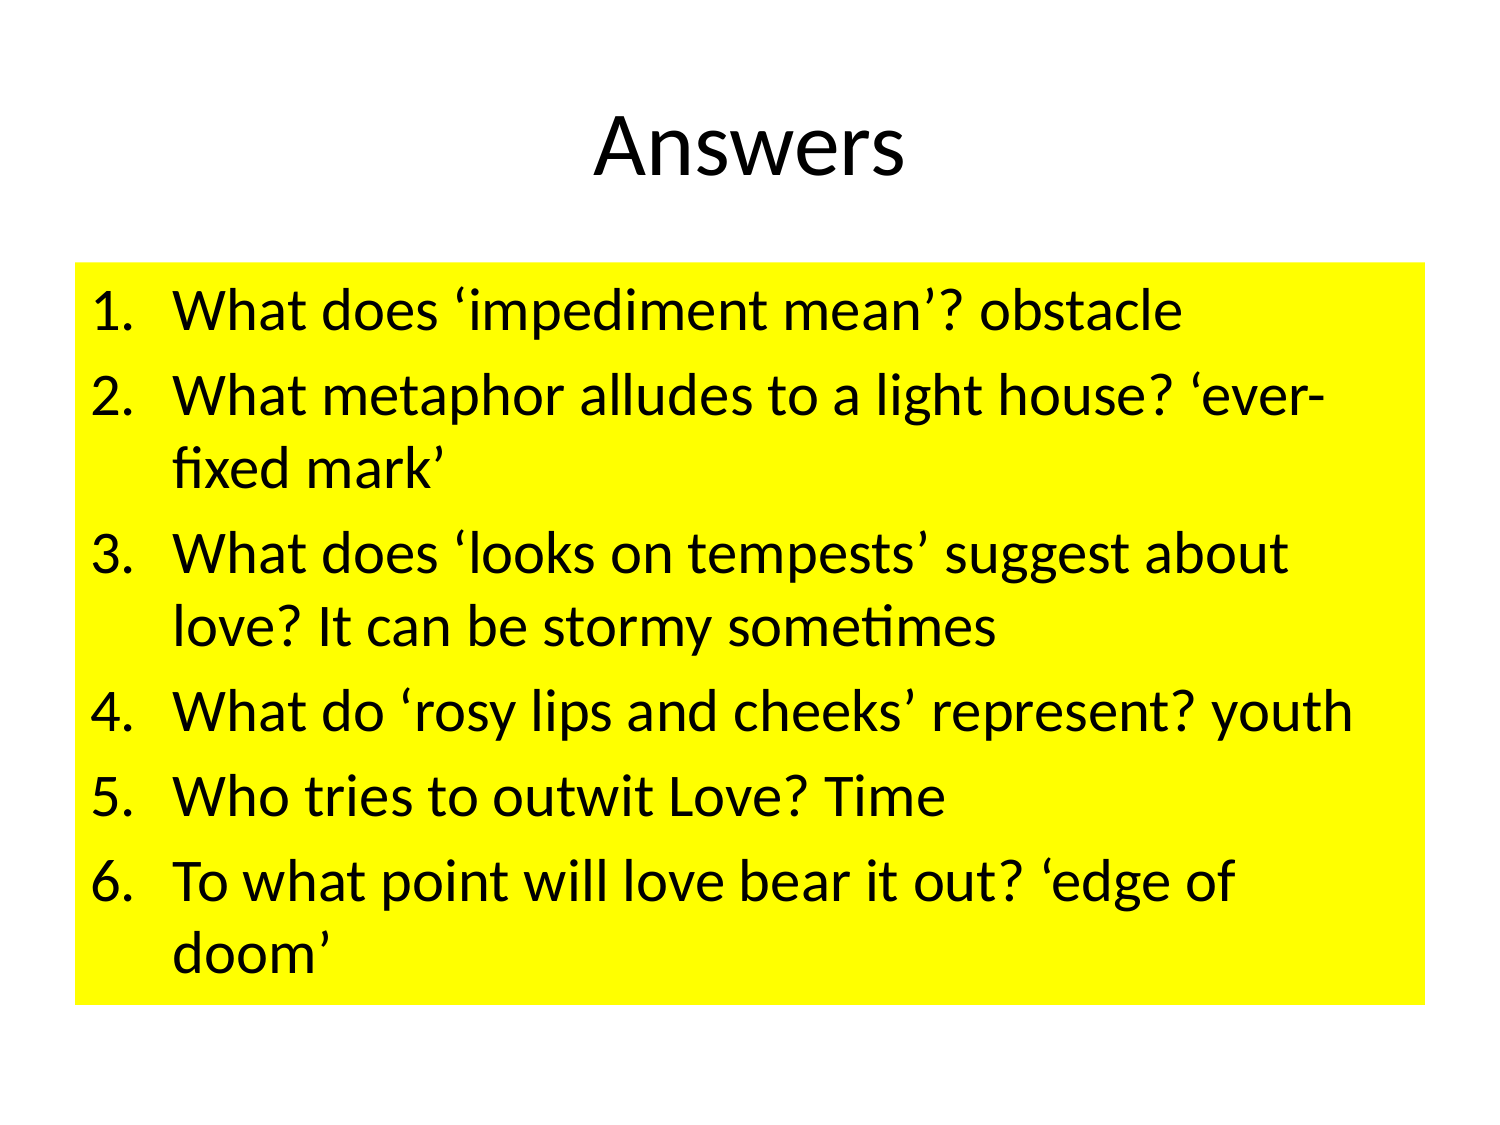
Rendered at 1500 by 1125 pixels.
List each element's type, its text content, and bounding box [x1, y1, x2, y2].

list What does ‘impediment mean’? obstacle What metaphor alludes to a light house? ‘ever-fixed mark’ What does ‘looks on tempests’ suggest about love? It can be stormy sometimes What do ‘rosy lips and cheeks’ represent? youth Who tries to outwit Love? Time To what point will love bear it out? ‘edge of doom’ [75, 262, 1425, 1005]
title Answers [75, 45, 1425, 233]
